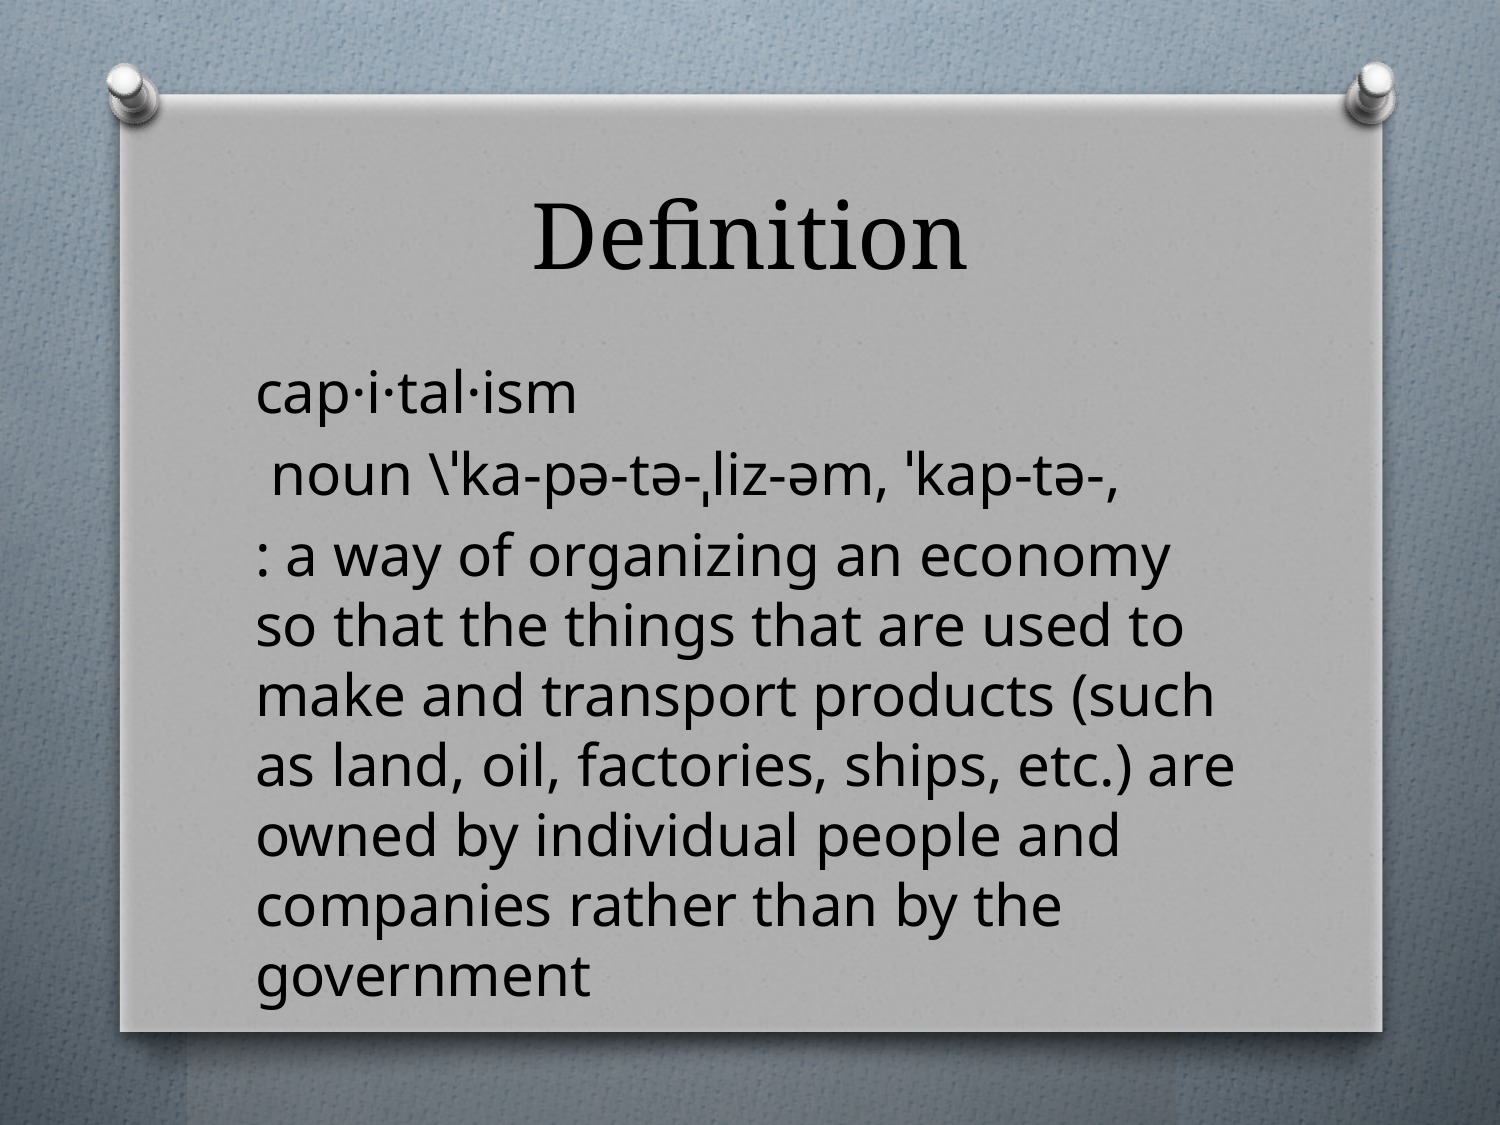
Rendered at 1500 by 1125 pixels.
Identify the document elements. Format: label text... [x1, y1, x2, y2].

picture [1317, 35, 1439, 156]
title Definition [179, 134, 1323, 332]
list cap·i·tal·ism noun \ˈka-pə-tə-ˌliz-əm, ˈkap-tə-, : a way of organizing an economy so that the things that are used to make and transport products (such as land, oil, factories, ships, etc.) are owned by individual people and companies rather than by the government [240, 347, 1257, 939]
picture [75, 29, 198, 153]
